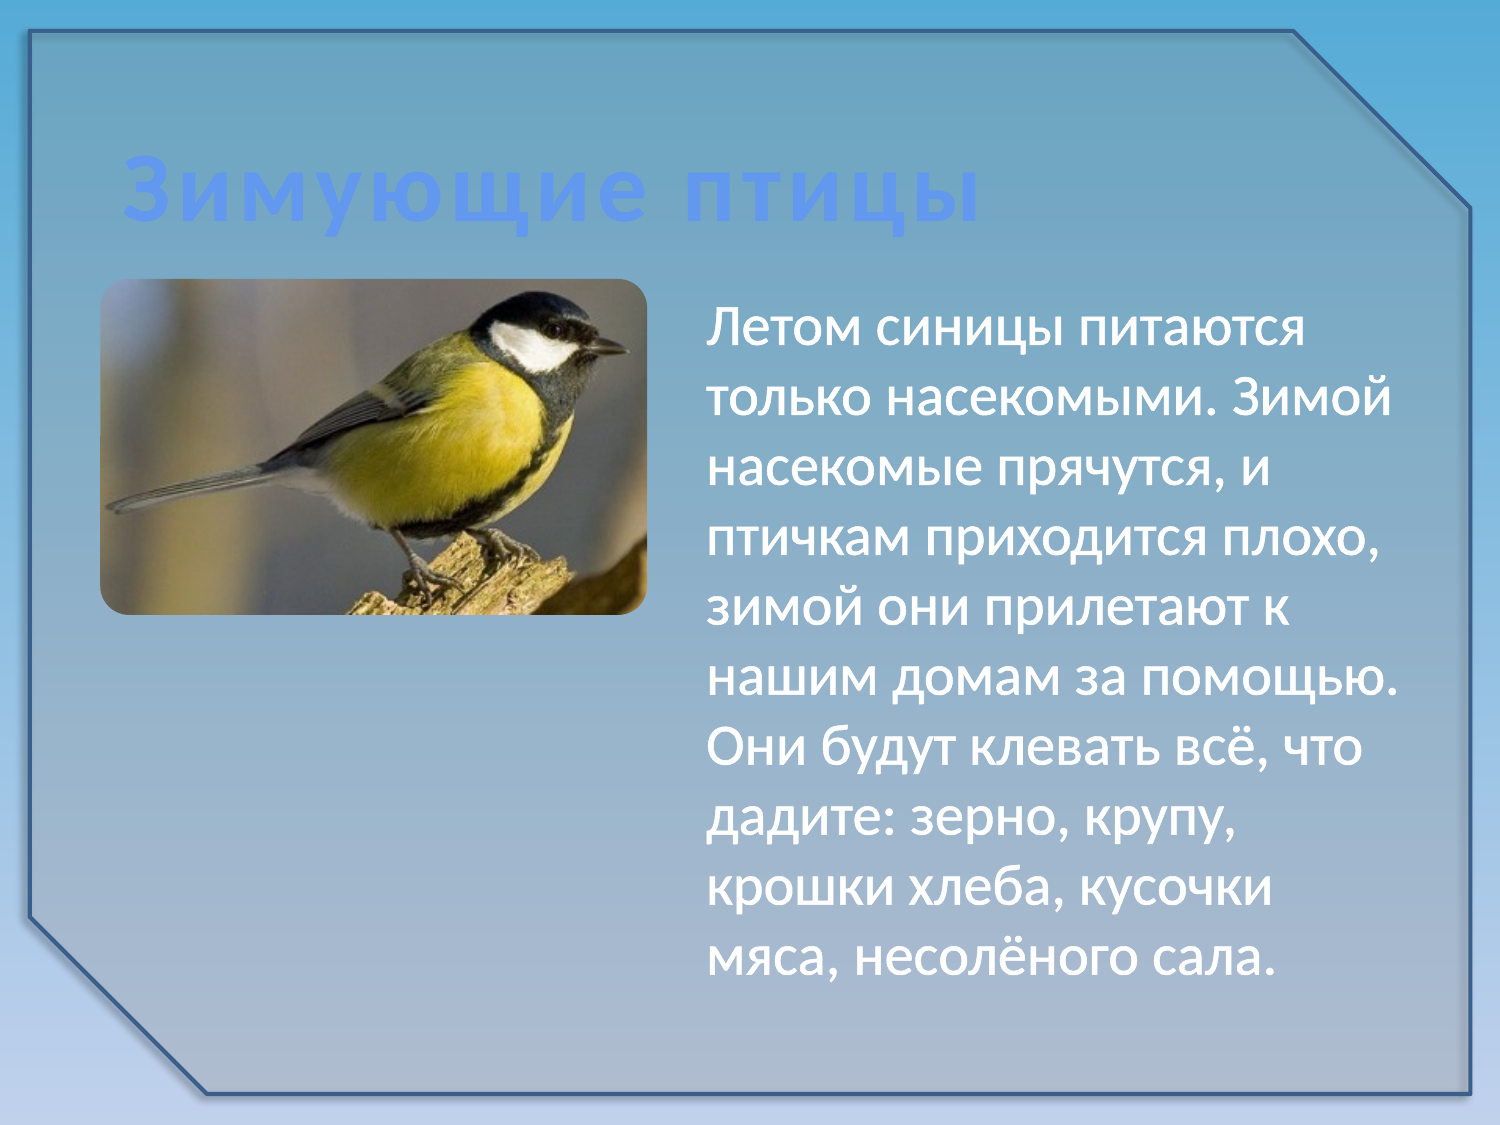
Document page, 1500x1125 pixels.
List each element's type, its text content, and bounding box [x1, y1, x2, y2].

text_box [27, 28, 1473, 1097]
text_box Зимующие птицы [107, 113, 1000, 249]
text_box Летом синицы питаются только насекомыми. Зимой насекомые прячутся, и птичкам приходится плохо, зимой они прилетают к нашим домам за помощью. Они будут клевать всё, что дадите: зерно, крупу, крошки хлеба, кусочки мяса, несолёного сала. [690, 278, 1435, 994]
picture [100, 278, 648, 616]
